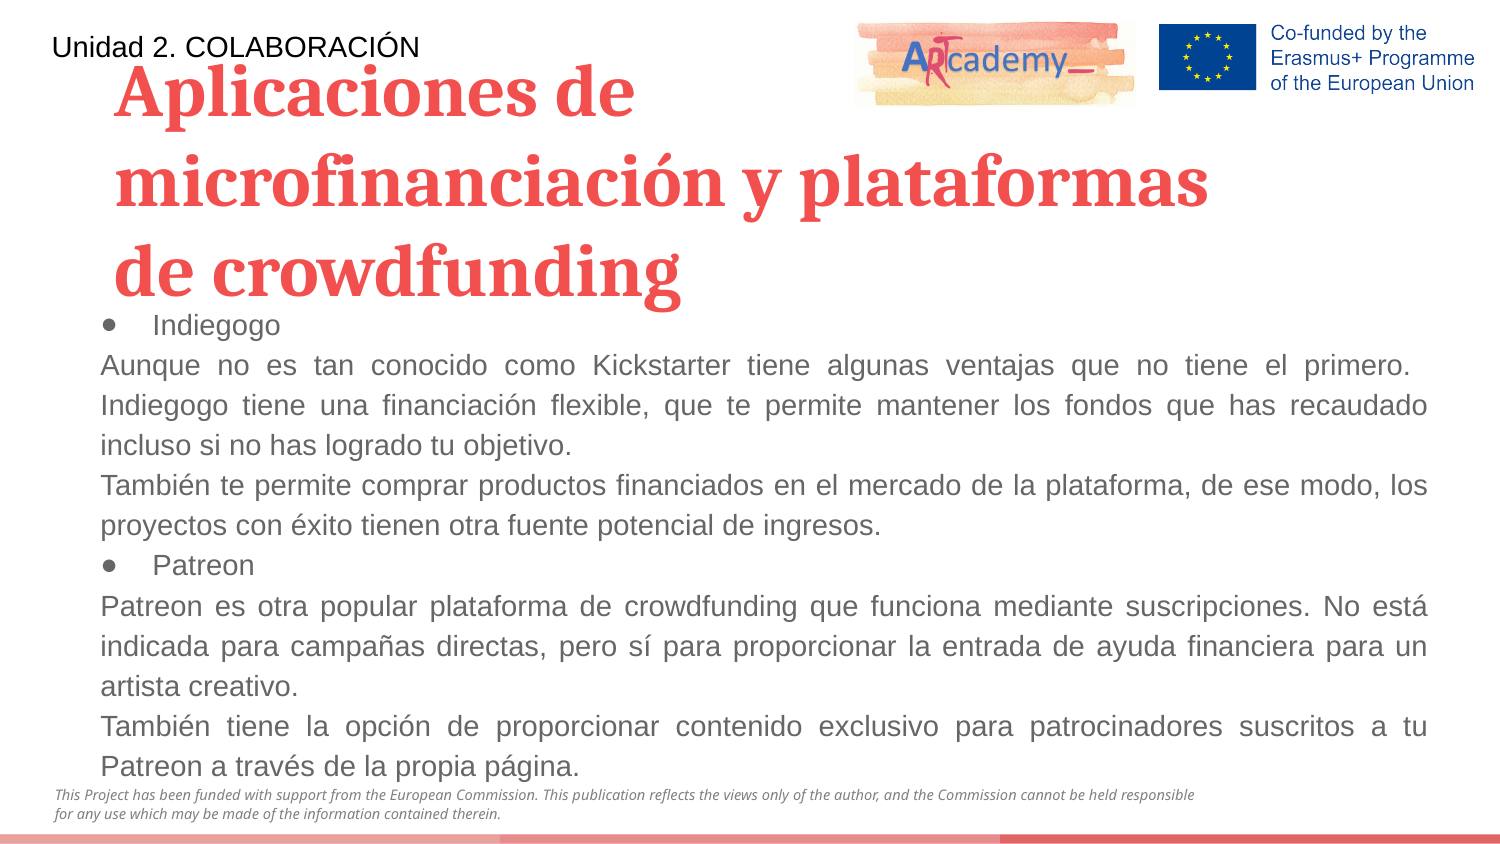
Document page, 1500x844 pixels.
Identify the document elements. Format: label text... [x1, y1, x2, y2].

text_box This Project has been funded with support from the European Commission. This publication reflects the views only of the author, and the Commission cannot be held responsible for any use which may be made of the information contained therein. [39, 776, 1211, 822]
picture [1158, 24, 1474, 94]
list Indiegogo​ Aunque no es tan conocido como Kickstarter tiene algunas ventajas que no tiene el primero. Indiegogo tiene una financiación flexible, que te permite mantener los fondos que has recaudado incluso si no has logrado tu objetivo. También te permite comprar productos financiados en el mercado de la plataforma, de ese modo, los proyectos con éxito tienen otra fuente potencial de ingresos. Patreon Patreon es otra popular plataforma de crowdfunding que funciona mediante suscripciones. No está indicada para campañas directas, pero sí para proporcionar la entrada de ayuda financiera para un artista creativo. También tiene la opción de proporcionar contenido exclusivo para patrocinadores suscritos a tu Patreon a través de la propia página. [62, 285, 1446, 694]
title Aplicaciones de microfinanciación y plataformas de crowdfunding [99, 168, 1271, 285]
picture [854, 2, 1137, 138]
text_box Unidad 2. COLABORACIÓN [36, 20, 458, 71]
